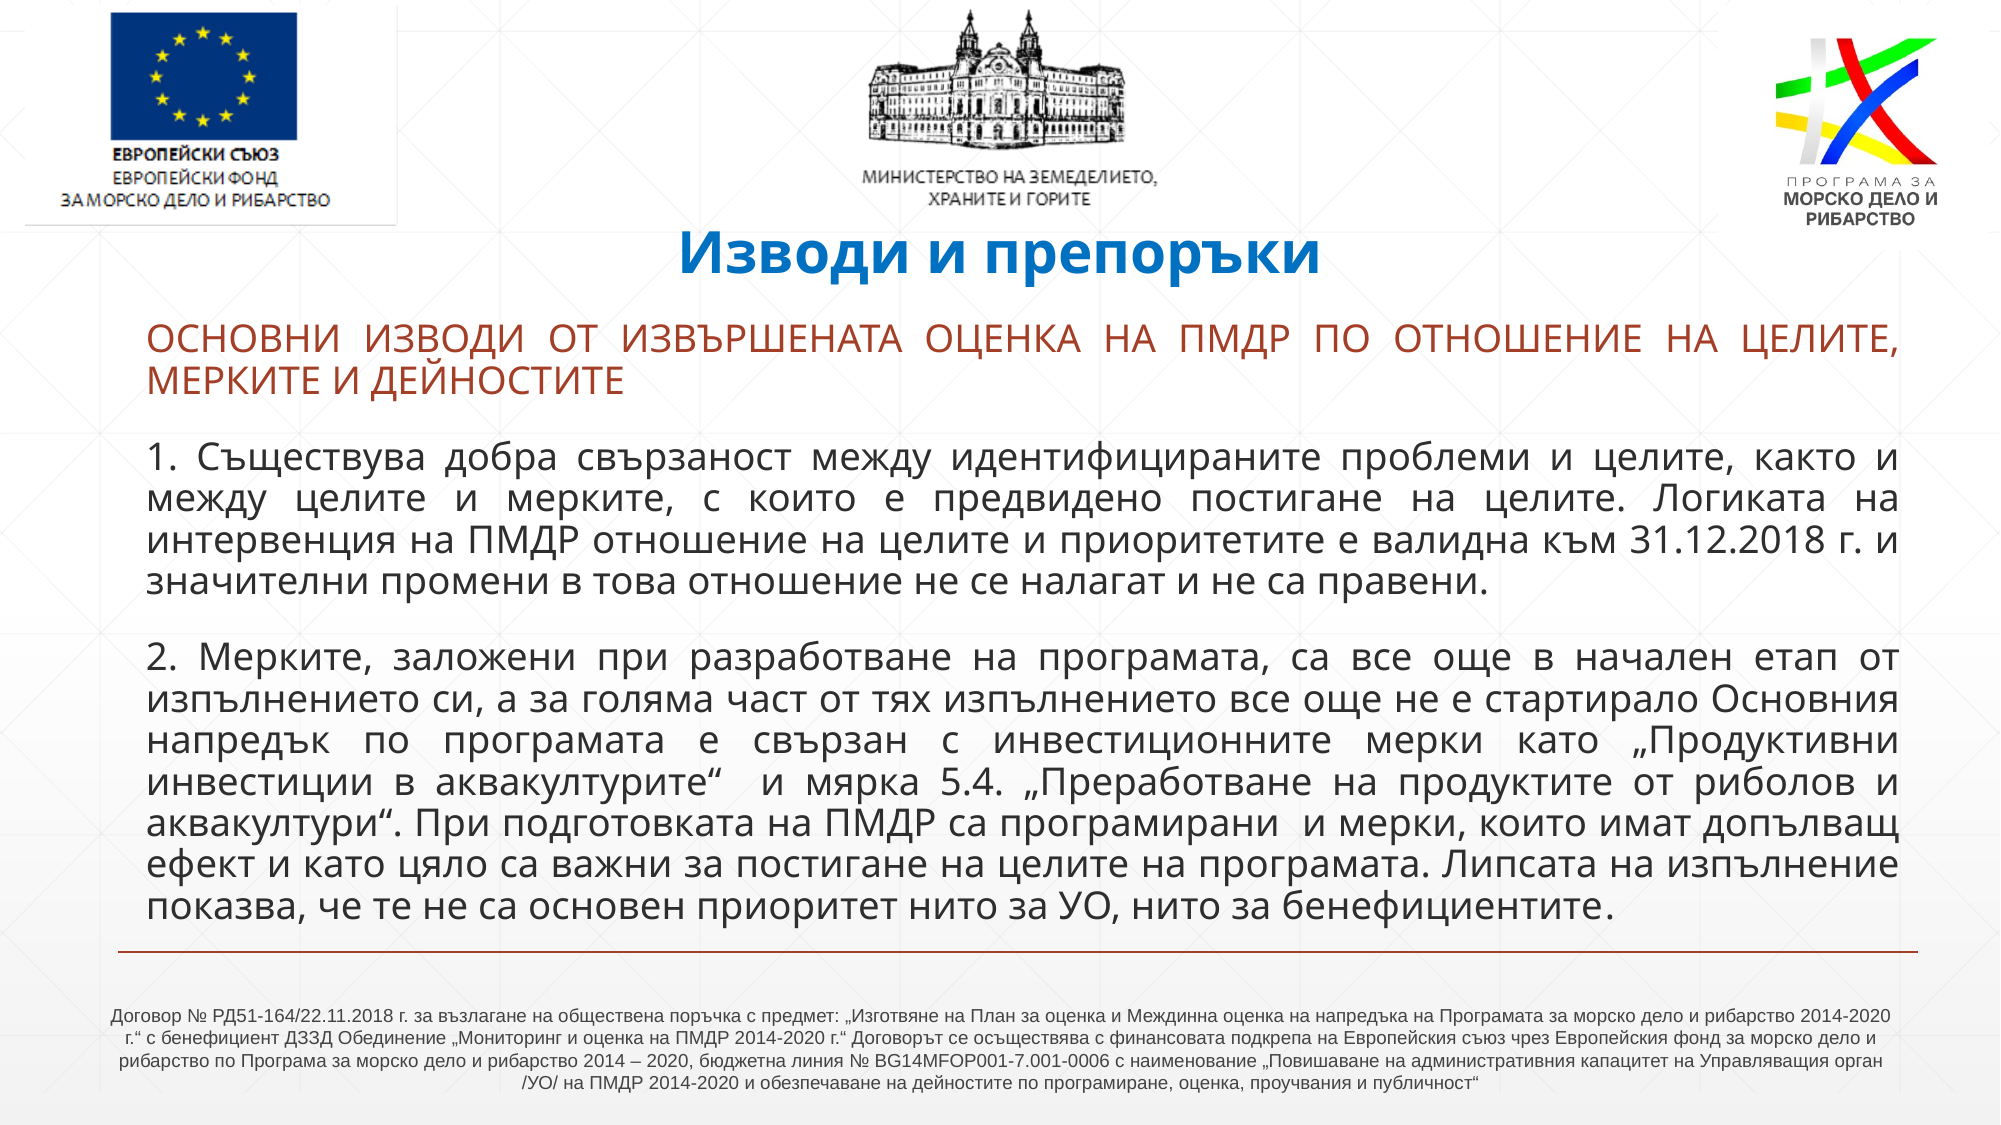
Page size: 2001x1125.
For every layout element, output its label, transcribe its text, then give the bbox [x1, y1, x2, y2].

picture [779, 158, 1244, 245]
title Изводи и препоръки [170, 221, 1830, 294]
picture [25, 5, 399, 227]
footer Договор № РД51-164/22.11.2018 г. за възлагане на обществена поръчка с предмет: „Изготвяне на План за оценка и Междинна оценка на напредъка на Програмата за морско дело и рибарство 2014-2020 г.“ с бенефициент ДЗЗД Обединение „Мониторинг и оценка на ПМДР 2014-2020 г.“ Договорът се осъществява с финансовата подкрепа на Европейския съюз чрез Европейския фонд за морско дело и рибарство по Програма за морско дело и рибарство 2014 – 2020, бюджетна линия № BG14MFOP001-7.001-0006 с наименование „Повишаване на административния капацитет на Управляващия орган /УО/ на ПМДР 2014-2020 и обезпечаване на дейностите по програмиране, оценка, проучвания и публичност“ [91, 998, 1909, 1099]
picture [1718, 5, 1989, 250]
picture [862, 5, 1138, 154]
list ОСНОВНИ ИЗВОДИ ОТ ИЗВЪРШЕНАТА ОЦЕНКА НА ПМДР ПО ОТНОШЕНИЕ НА ЦЕЛИТЕ, МЕРКИТЕ И ДЕЙНОСТИТЕ 1. Съществува добра свързаност между идентифицираните проблеми и целите, както и между целите и мерките, с които е предвидено постигане на целите. Логиката на интервенция на ПМДР отношение на целите и приоритетите е валидна към 31.12.2018 г. и значителни промени в това отношение не се налагат и не са правени. 2. Мерките, заложени при разработване на програмата, са все още в начален етап от изпълнението си, а за голяма част от тях изпълнението все още не е стартирало Основния напредък по програмата е свързан с инвестиционните мерки като „Продуктивни инвестиции в аквакултурите“ и мярка 5.4. „Преработване на продуктите от риболов и аквакултури“. При подготовката на ПМДР са програмирани и мерки, които имат допълващ ефект и като цяло са важни за постигане на целите на програмата. Липсата на изпълнение показва, че те не са основен приоритет нито за УО, нито за бенефициентите. [123, 312, 1918, 967]
